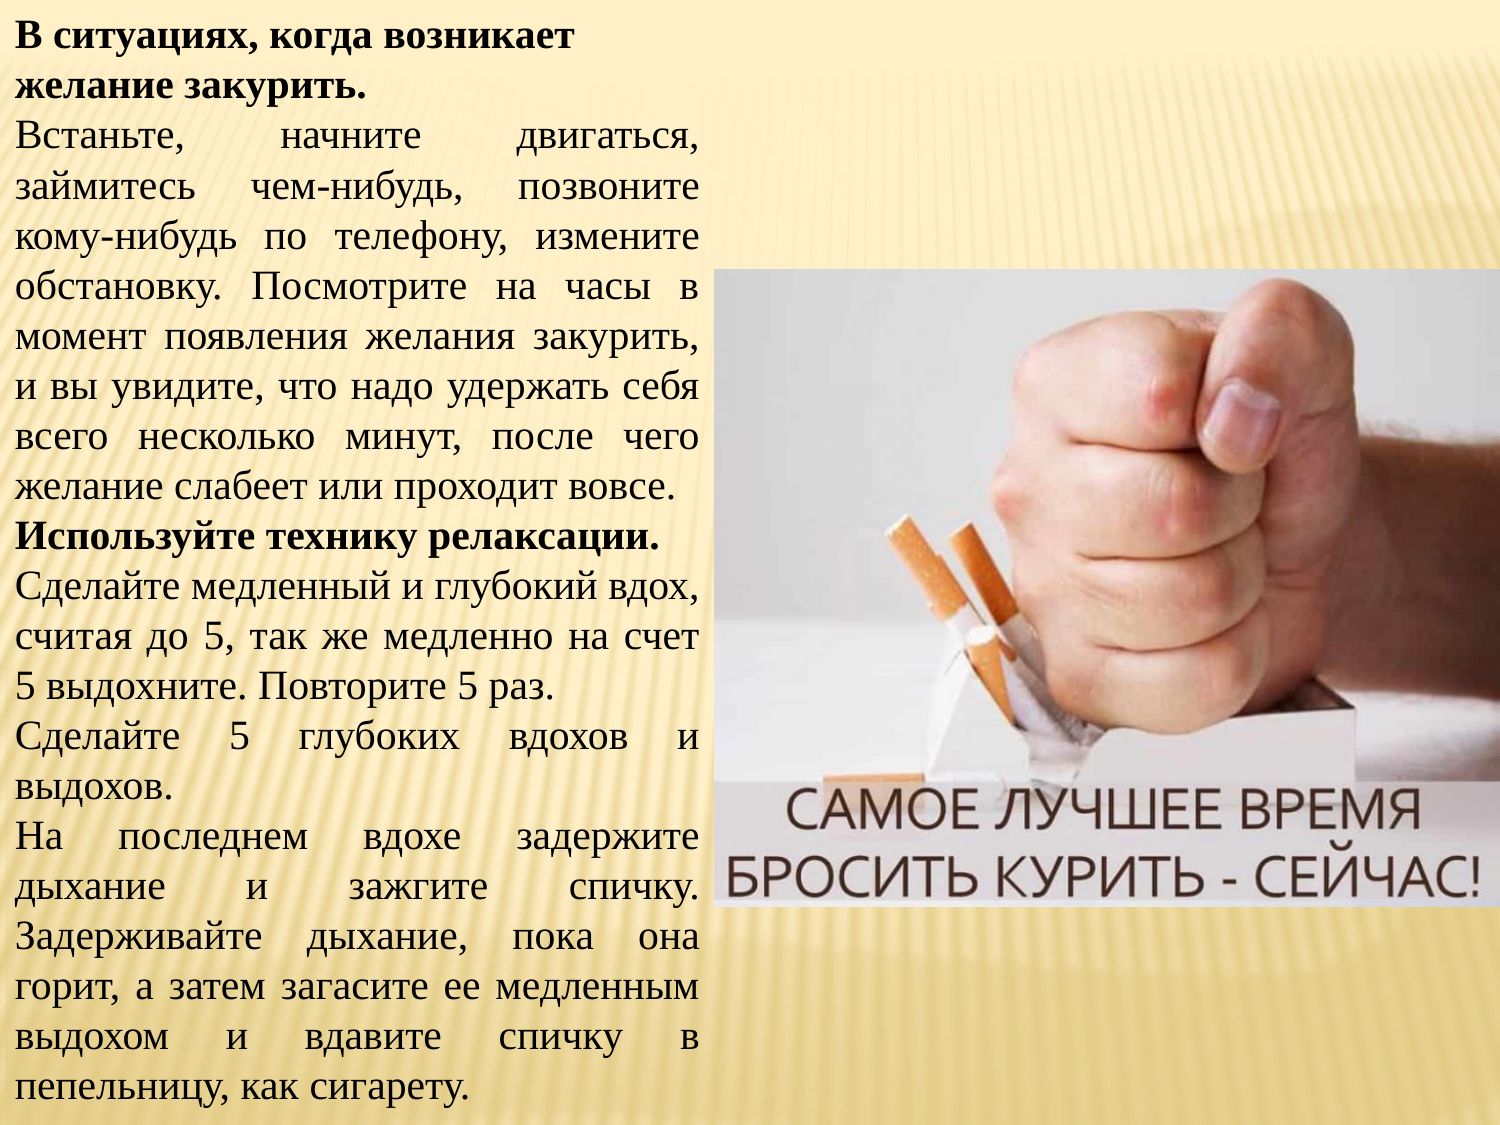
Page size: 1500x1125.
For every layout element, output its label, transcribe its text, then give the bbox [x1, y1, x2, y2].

text_box В ситуациях, когда возникает желание закурить. Встаньте, начните двигаться, займитесь чем-нибудь, позвоните кому-нибудь по телефону, измените обстановку. Посмотрите на часы в момент появления желания закурить, и вы увидите, что надо удержать себя всего несколько минут, после чего желание слабеет или проходит вовсе. Используйте технику релаксации. Сделайте медленный и глубокий вдох, считая до 5, так же медленно на счет 5 выдохните. Повторите 5 раз. Сделайте 5 глубоких вдохов и выдохов. На последнем вдохе задержите дыхание и зажгите спичку. Задерживайте дыхание, пока она горит, а затем загасите ее медленным выдохом и вдавите спичку в пепельницу, как сигарету. [0, 0, 715, 1116]
picture [714, 268, 1500, 908]
